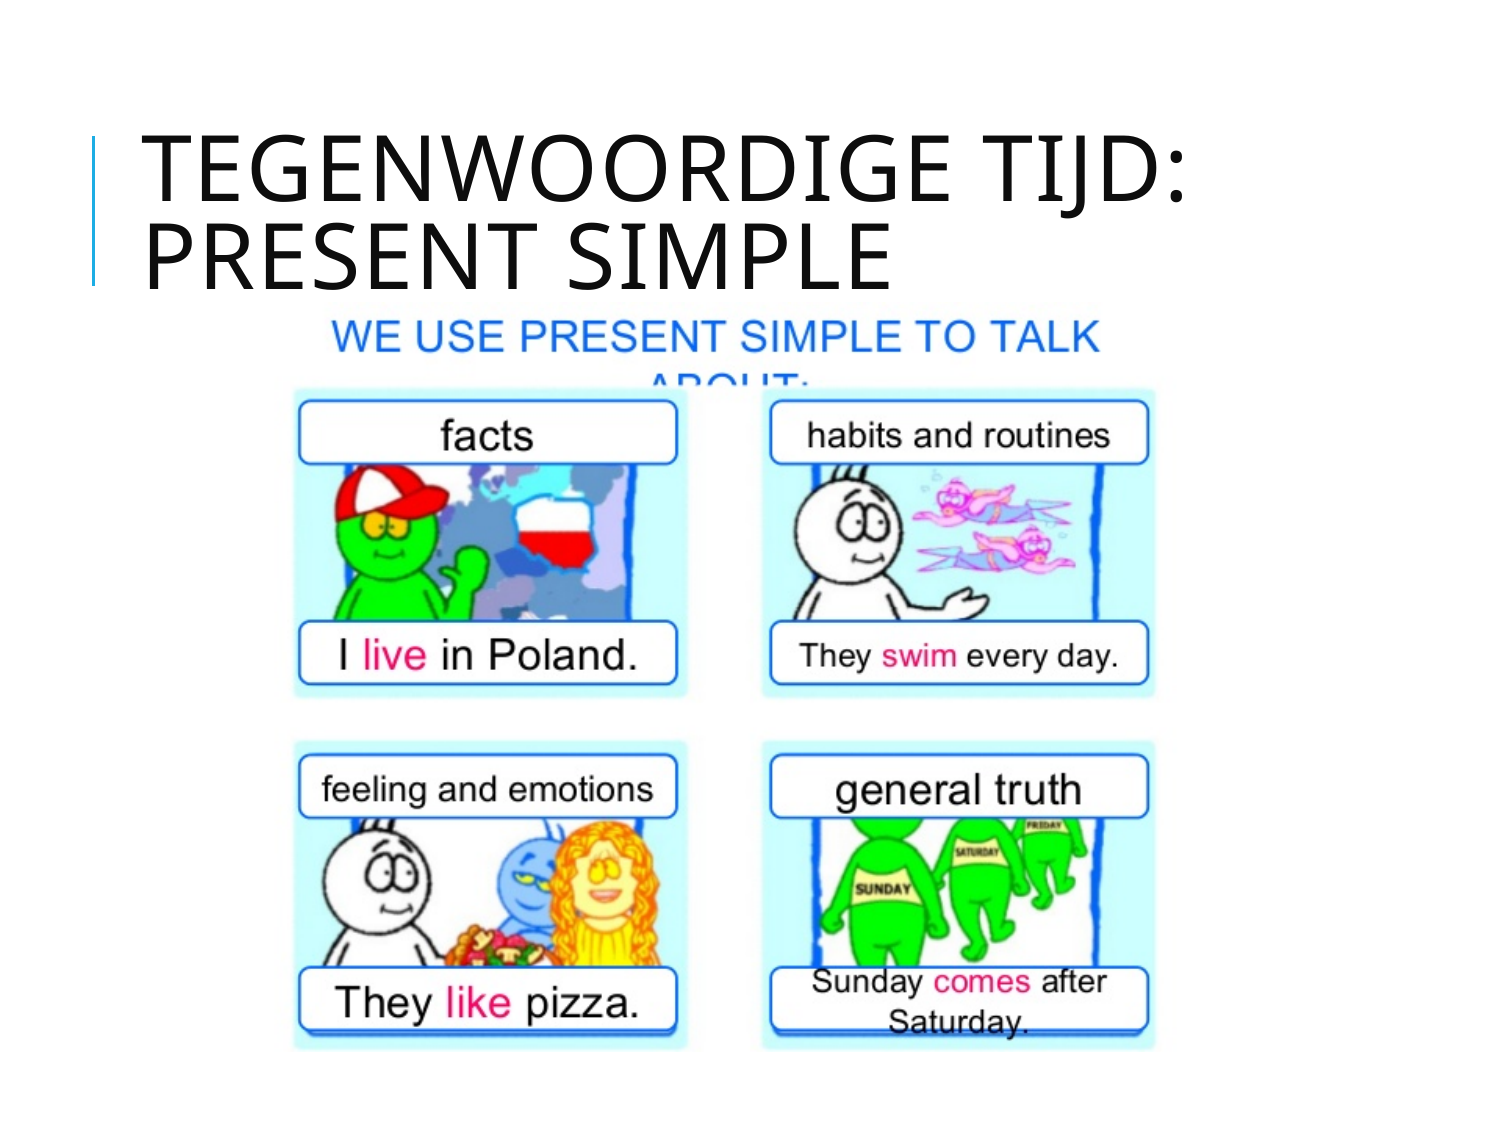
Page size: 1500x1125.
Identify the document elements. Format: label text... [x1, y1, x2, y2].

title Tegenwoordige tijd: present simple [126, 96, 1322, 342]
picture [225, 302, 1223, 1052]
